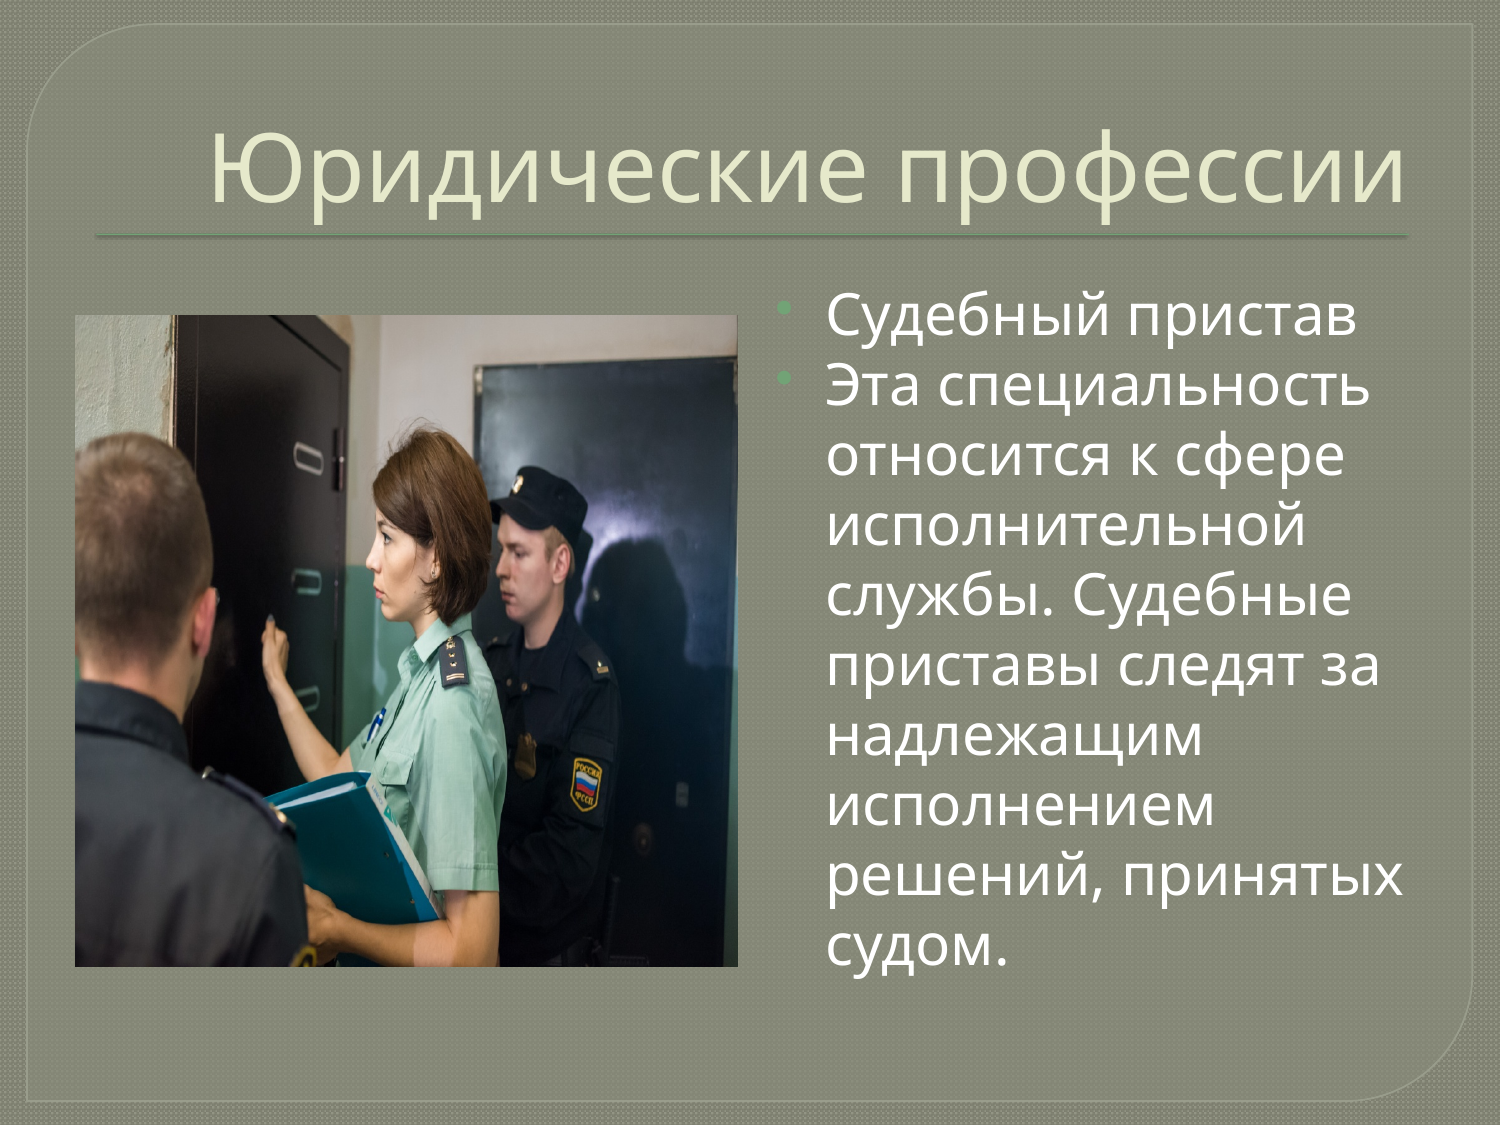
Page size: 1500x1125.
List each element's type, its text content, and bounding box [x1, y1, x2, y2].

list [74, 315, 738, 968]
title Юридические профессии [75, 41, 1425, 230]
list Судебный пристав Эта специальность относится к сфере исполнительной службы. Судебные приставы следят за надлежащим исполнением решений, принятых судом. [762, 270, 1425, 1013]
